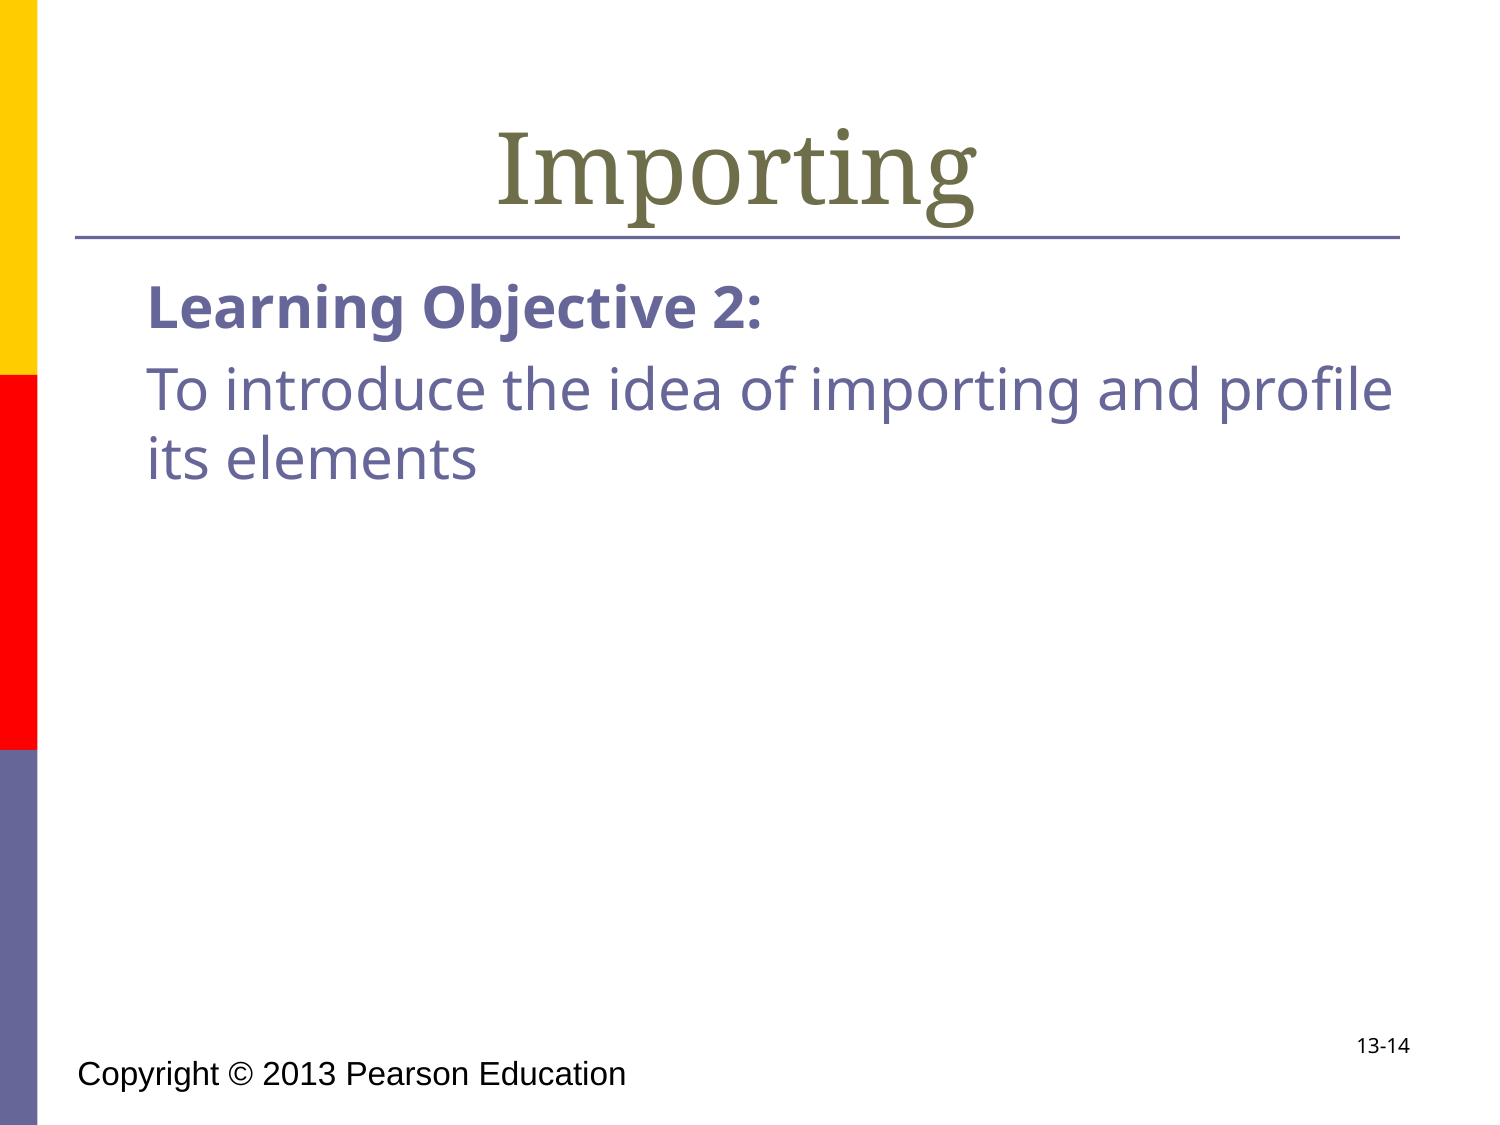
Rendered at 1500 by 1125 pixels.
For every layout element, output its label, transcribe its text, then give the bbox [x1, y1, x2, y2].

slide_number 13-14 [1074, 1025, 1425, 1100]
list Learning Objective 2: To introduce the idea of importing and profile its elements [75, 262, 1425, 1006]
title Importing [75, 45, 1425, 233]
